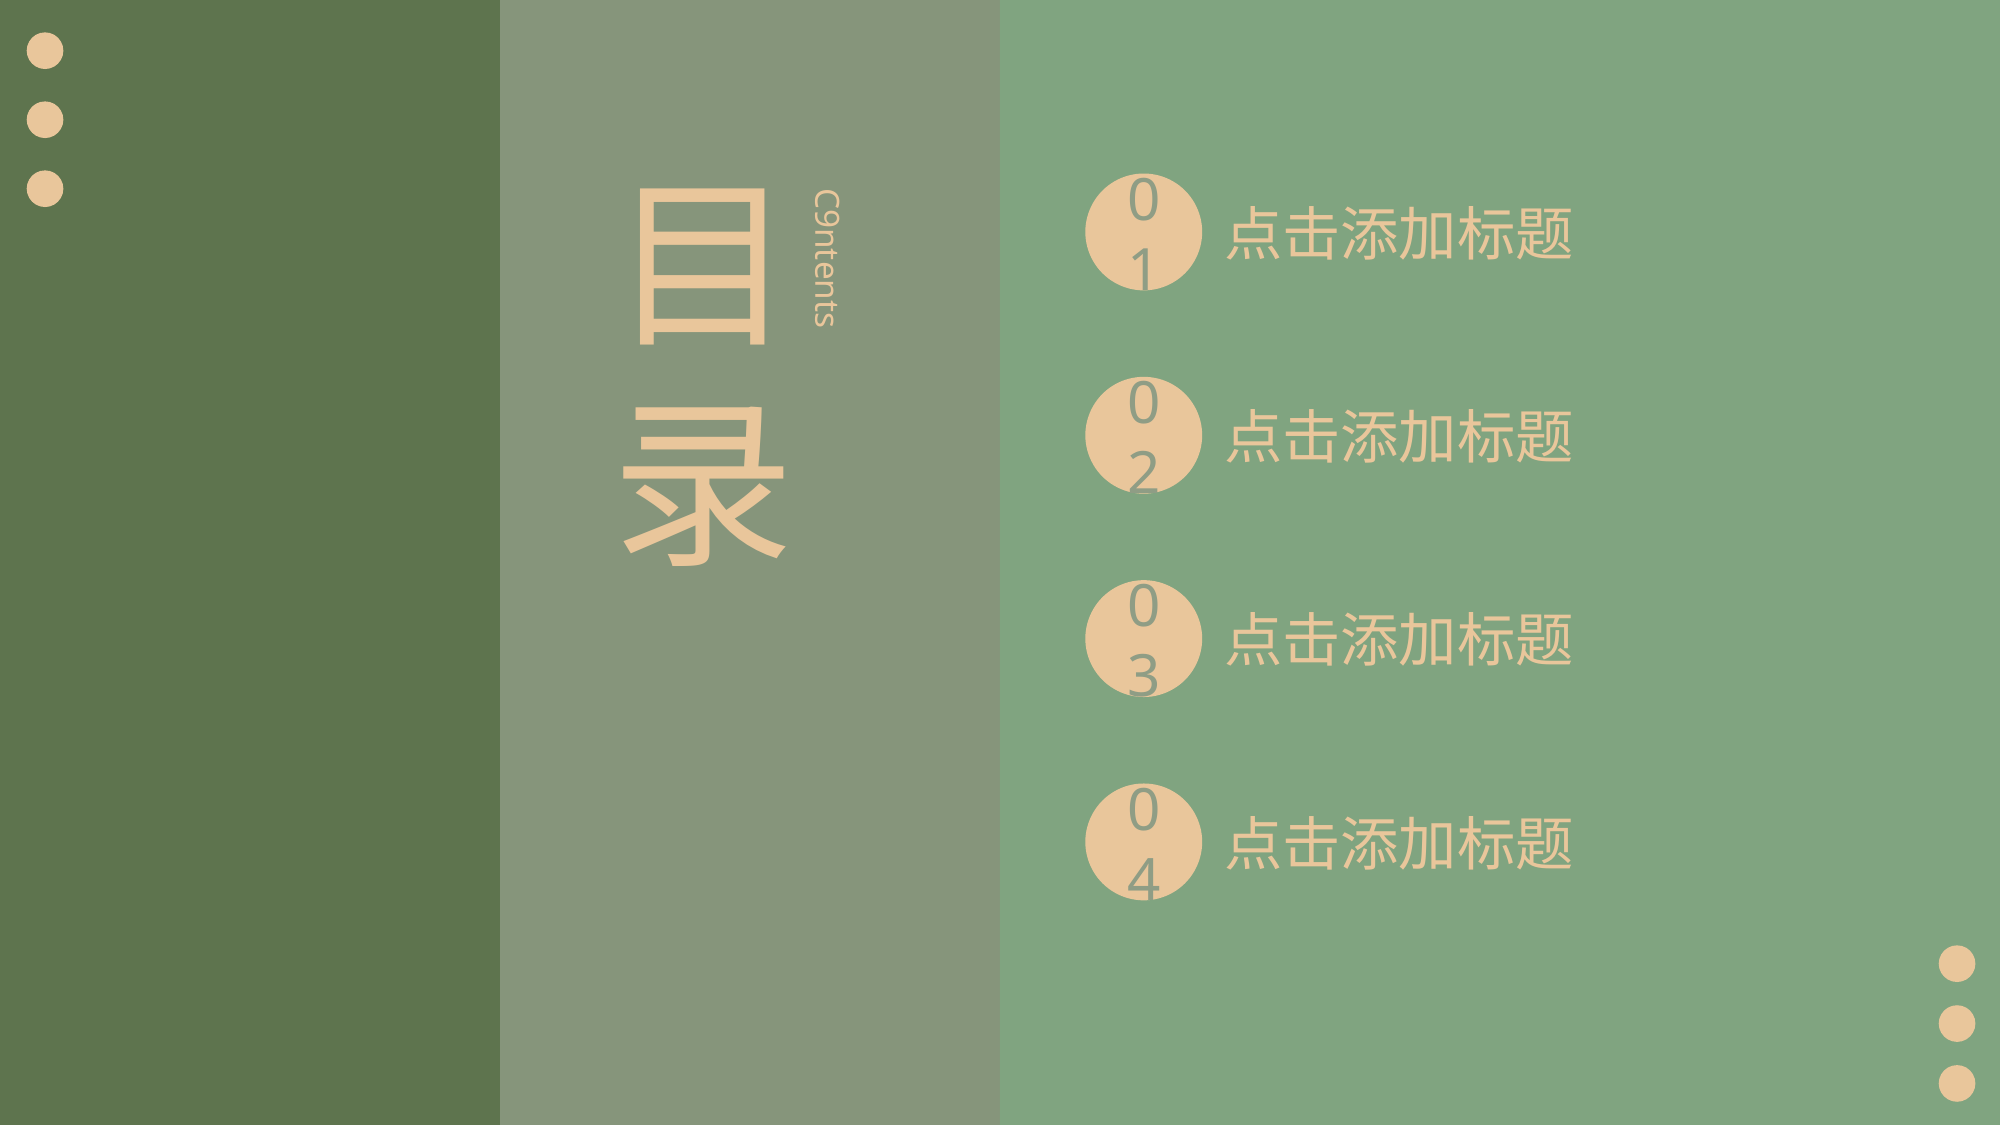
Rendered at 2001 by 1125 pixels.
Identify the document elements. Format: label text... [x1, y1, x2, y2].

text_box [499, 0, 999, 1125]
text_box [25, 31, 65, 71]
text_box 02 [1084, 375, 1204, 495]
text_box [1937, 1064, 1977, 1103]
text_box 点击添加标题 [1216, 188, 1703, 276]
text_box 点击添加标题 [1216, 391, 1703, 479]
text_box C9ntents [801, 173, 857, 563]
text_box 03 [1084, 579, 1204, 699]
text_box 点击添加标题 [1216, 595, 1703, 682]
text_box [1937, 1004, 1977, 1043]
text_box [1937, 944, 1977, 984]
text_box 04 [1084, 782, 1204, 902]
text_box [999, 0, 2000, 1125]
text_box [25, 169, 65, 209]
text_box [25, 100, 65, 140]
text_box 点击添加标题 [1216, 798, 1703, 886]
text_box [0, 0, 499, 1125]
text_box 01 [1084, 172, 1204, 292]
text_box 目录 [602, 139, 829, 597]
